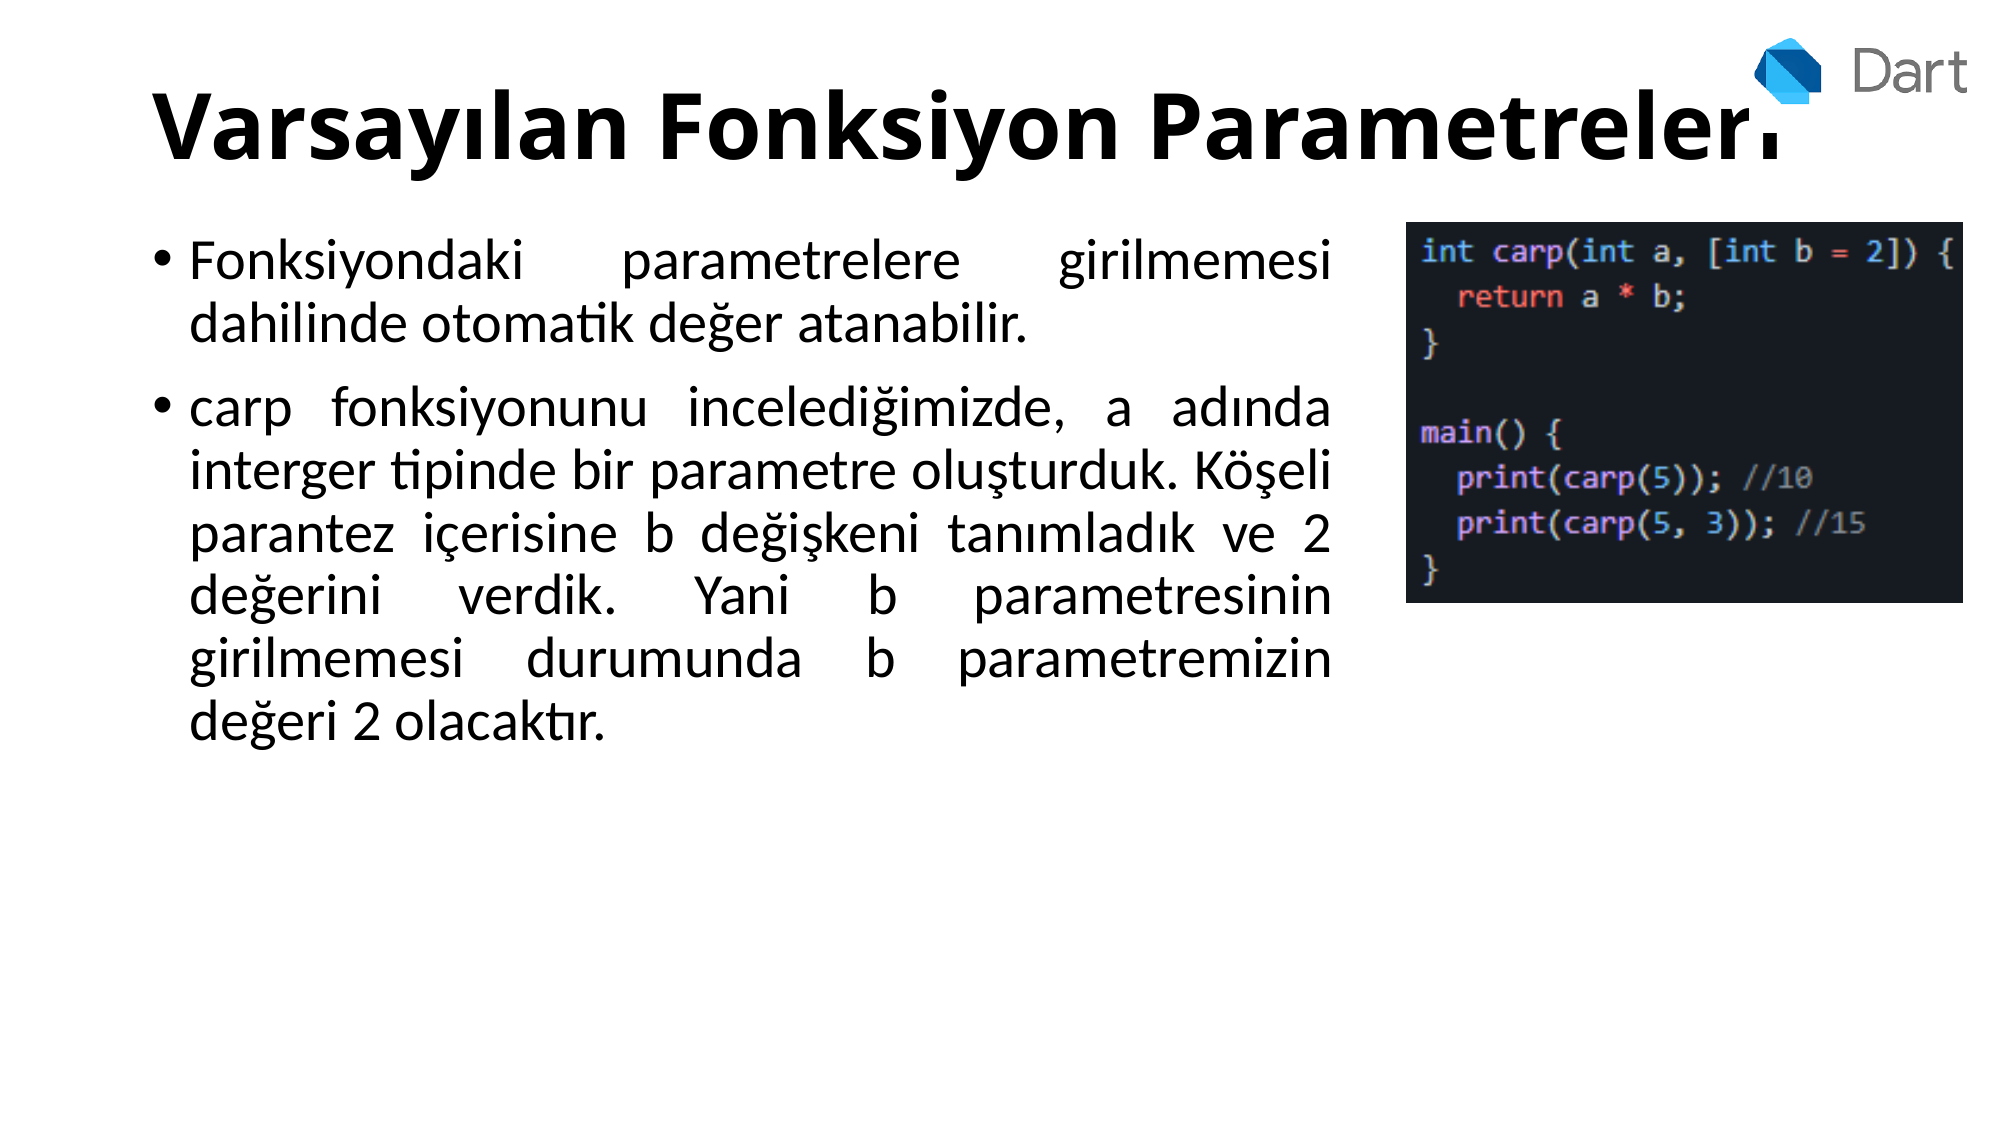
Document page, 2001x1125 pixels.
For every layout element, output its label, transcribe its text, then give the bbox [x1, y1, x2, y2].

list Fonksiyondaki parametrelere girilmemesi dahilinde otomatik değer atanabilir. carp fonksiyonunu incelediğimizde, a adında interger tipinde bir parametre oluşturduk. Köşeli parantez içerisine b değişkeni tanımladık ve 2 değerini verdik. Yani b parametresinin girilmemesi durumunda b parametremizin değeri 2 olacaktır. [137, 222, 1349, 1014]
picture [1406, 222, 1963, 603]
picture [1749, 9, 1972, 133]
title Varsayılan Fonksiyon Parametreleri [137, 59, 1863, 199]
